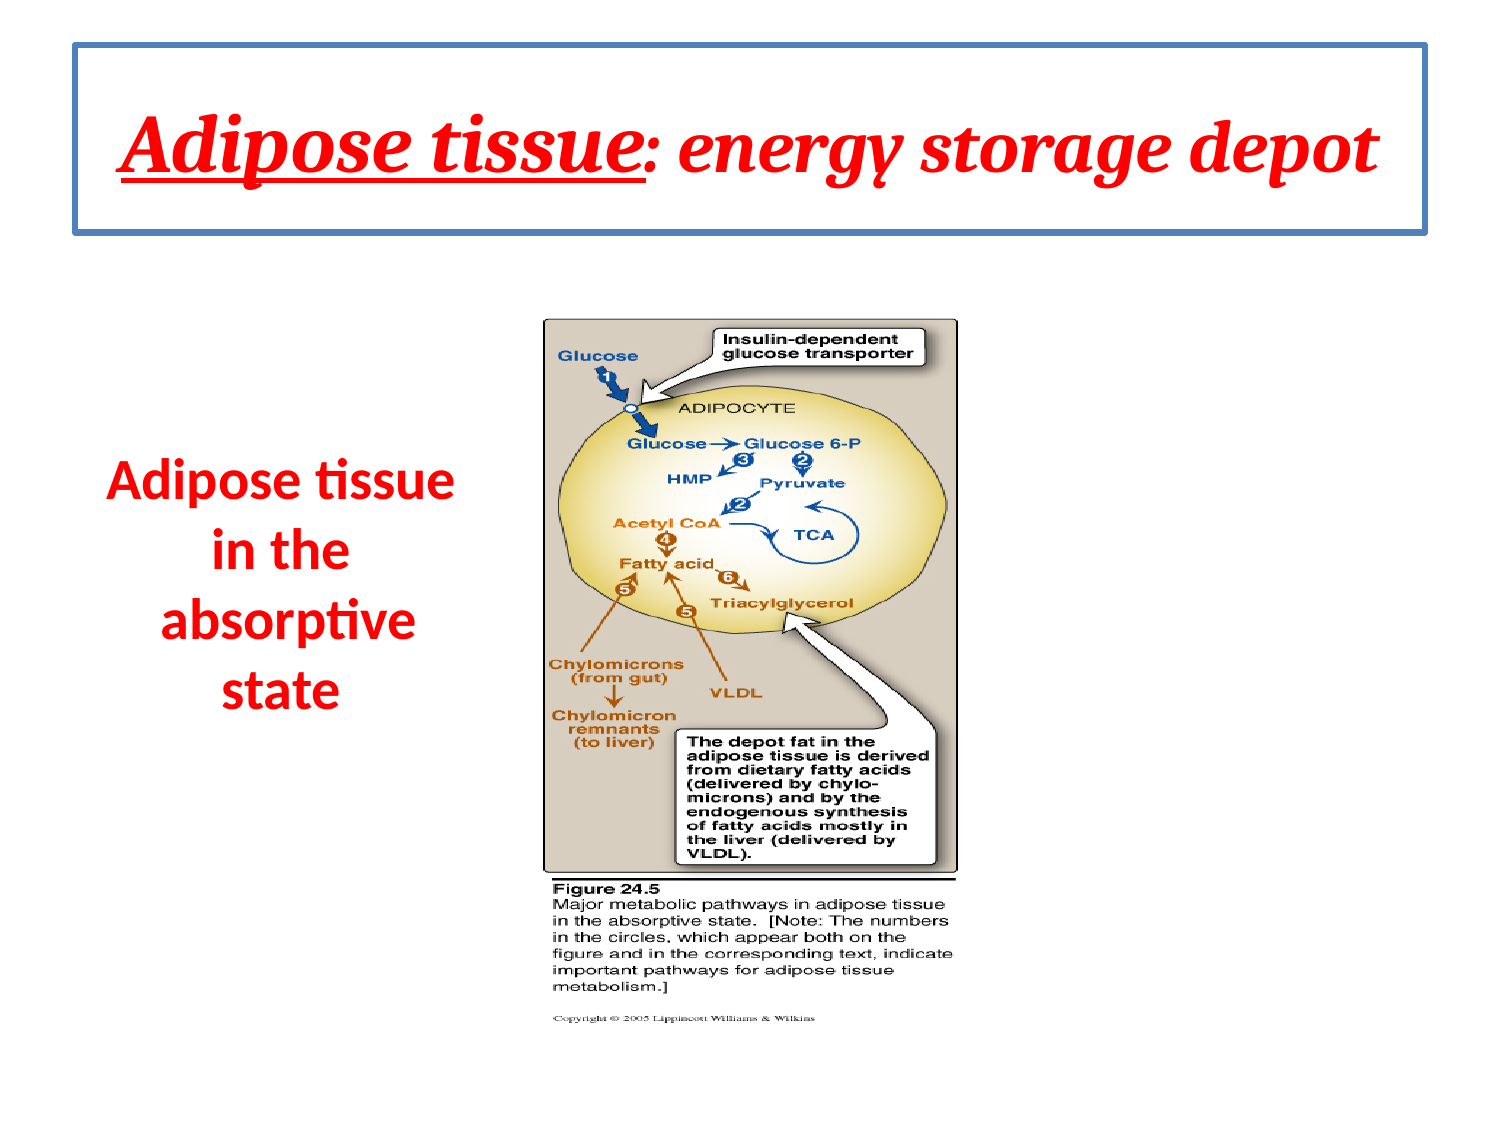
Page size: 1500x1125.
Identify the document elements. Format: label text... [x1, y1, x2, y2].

title Adipose tissue: energy storage depot [75, 45, 1425, 233]
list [292, 304, 1184, 1048]
text_box Adipose tissue in the absorptive state [82, 433, 287, 729]
